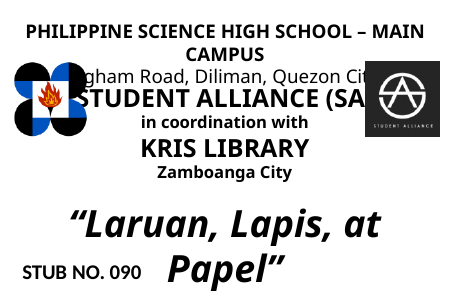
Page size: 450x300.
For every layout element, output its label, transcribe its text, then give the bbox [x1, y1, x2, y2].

picture [364, 60, 441, 137]
text_box STUB NO. 090 [7, 251, 213, 292]
picture [12, 60, 88, 137]
text_box PHILIPPINE SCIENCE HIGH SCHOOL – MAIN CAMPUS Agham Road, Diliman, Quezon City [0, 12, 450, 74]
text_box “Laruan, Lapis, at Papel” [0, 192, 450, 298]
text_box STUDENT ALLIANCE (SA) in coordination with KRIS LIBRARY Zamboanga City [0, 74, 450, 190]
